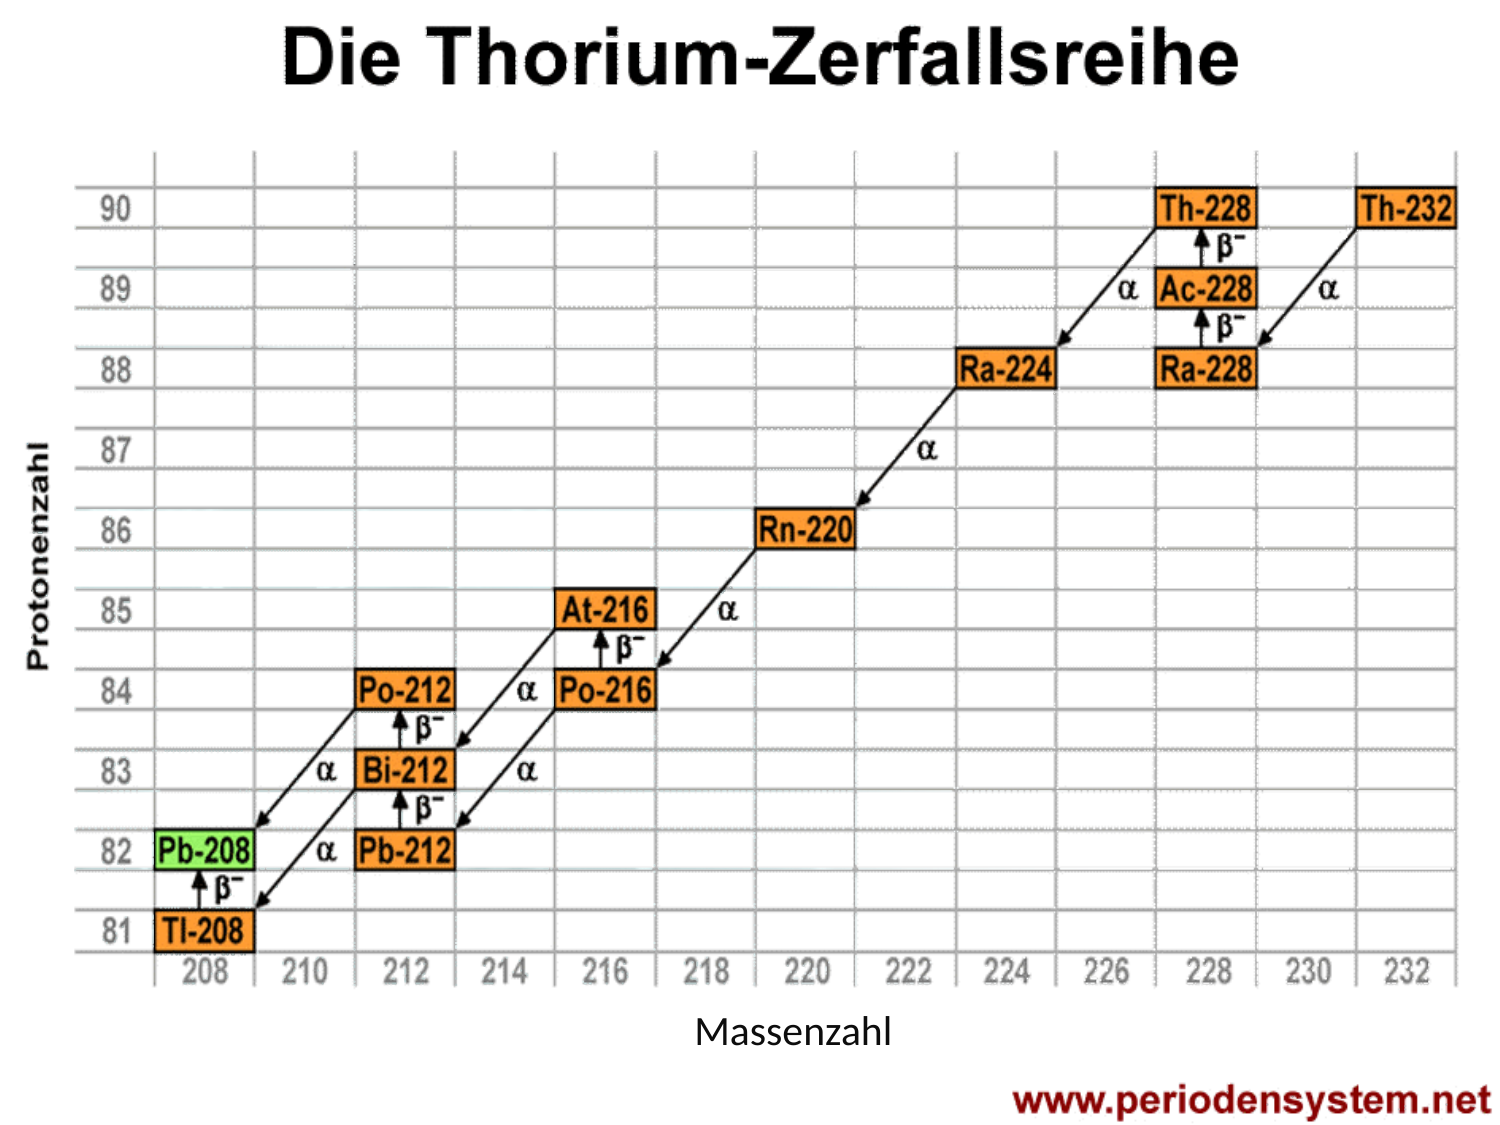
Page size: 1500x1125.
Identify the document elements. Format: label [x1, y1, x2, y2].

list [0, 0, 1500, 1125]
